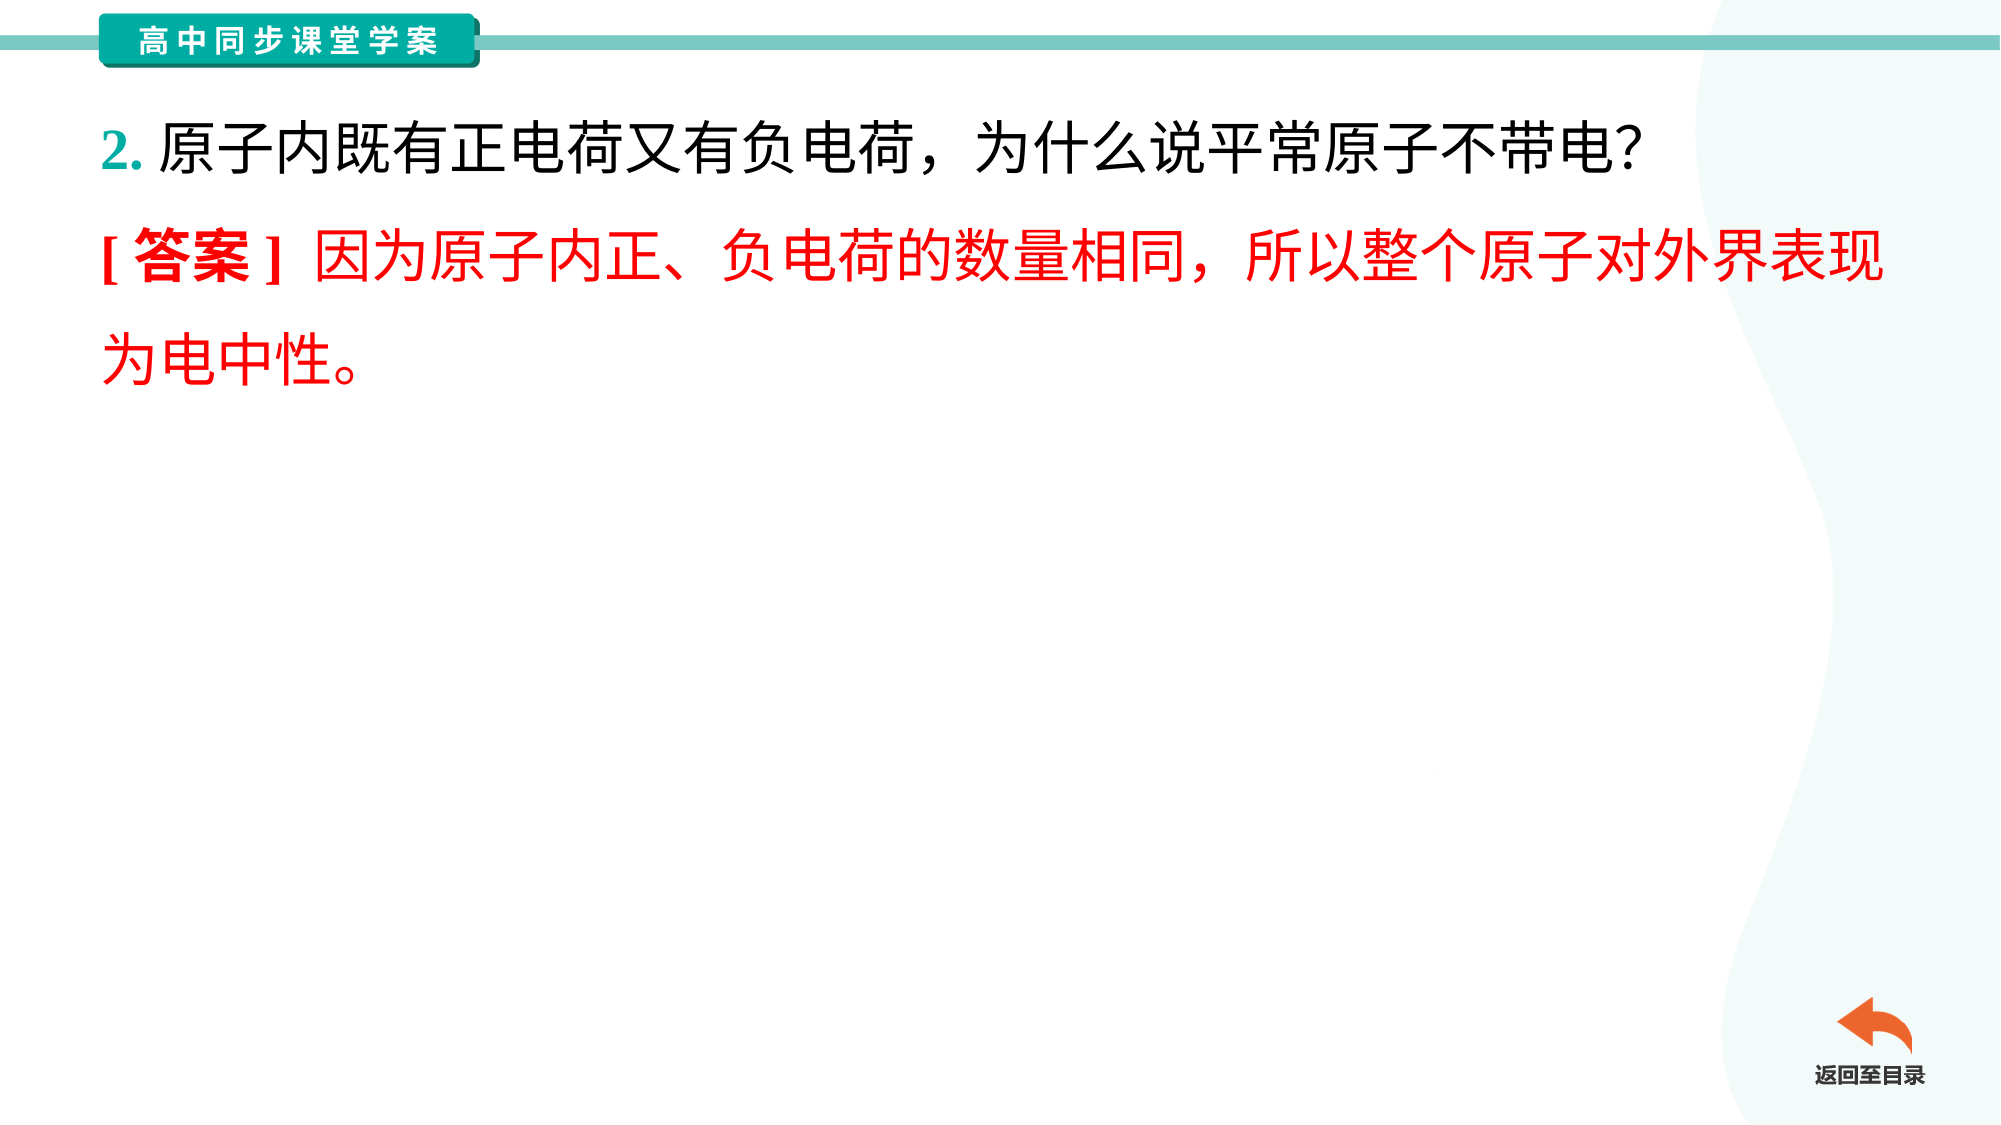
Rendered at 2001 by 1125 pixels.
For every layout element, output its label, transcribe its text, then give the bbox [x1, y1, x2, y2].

picture [0, 0, 2000, 1125]
text_box 2.原子内既有正电荷又有负电荷，为什么说平常原子不带电？ [100, 76, 1899, 170]
text_box [答案] 因为原子内正、负电荷的数量相同，所以整个原子对外界表现 为电中性。 [100, 183, 1899, 383]
